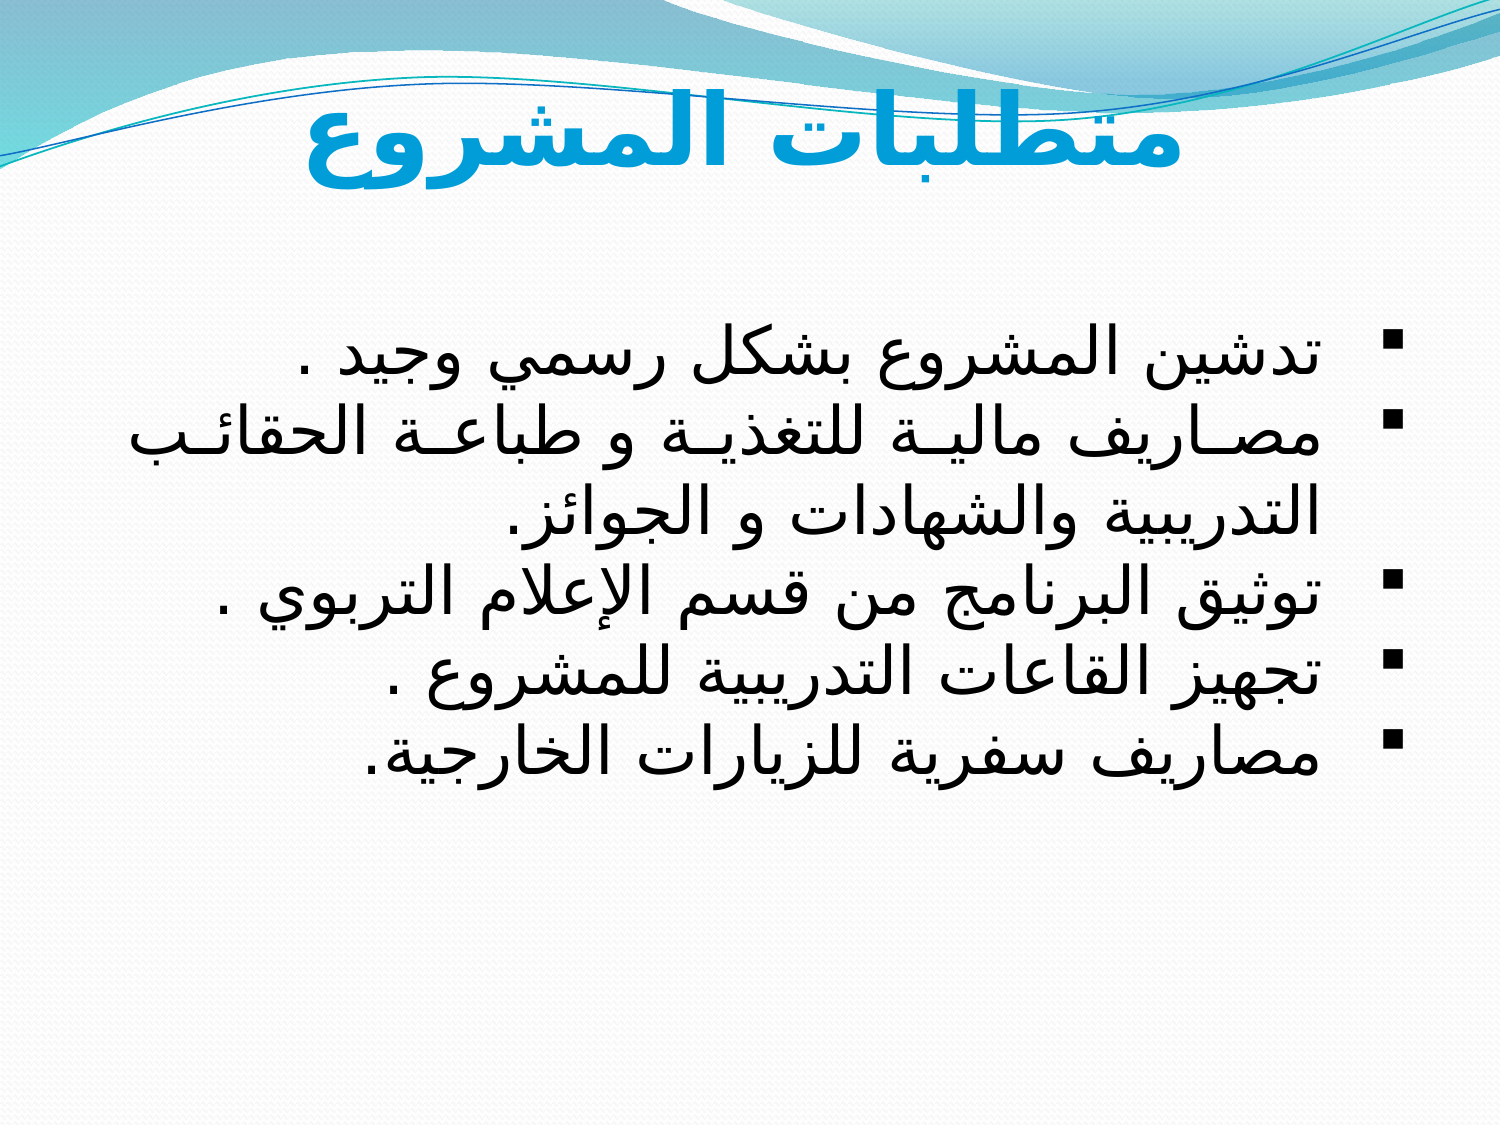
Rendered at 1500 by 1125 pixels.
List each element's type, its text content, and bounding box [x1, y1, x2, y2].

text_box تدشين المشروع بشكل رسمي وجيد . مصاريف مالية للتغذية و طباعة الحقائب التدريبية والشهادات و الجوائز. توثيق البرنامج من قسم الإعلام التربوي . تجهيز القاعات التدريبية للمشروع . مصاريف سفرية للزيارات الخارجية. [112, 300, 1424, 876]
text_box متطلبات المشروع [216, 41, 1272, 210]
